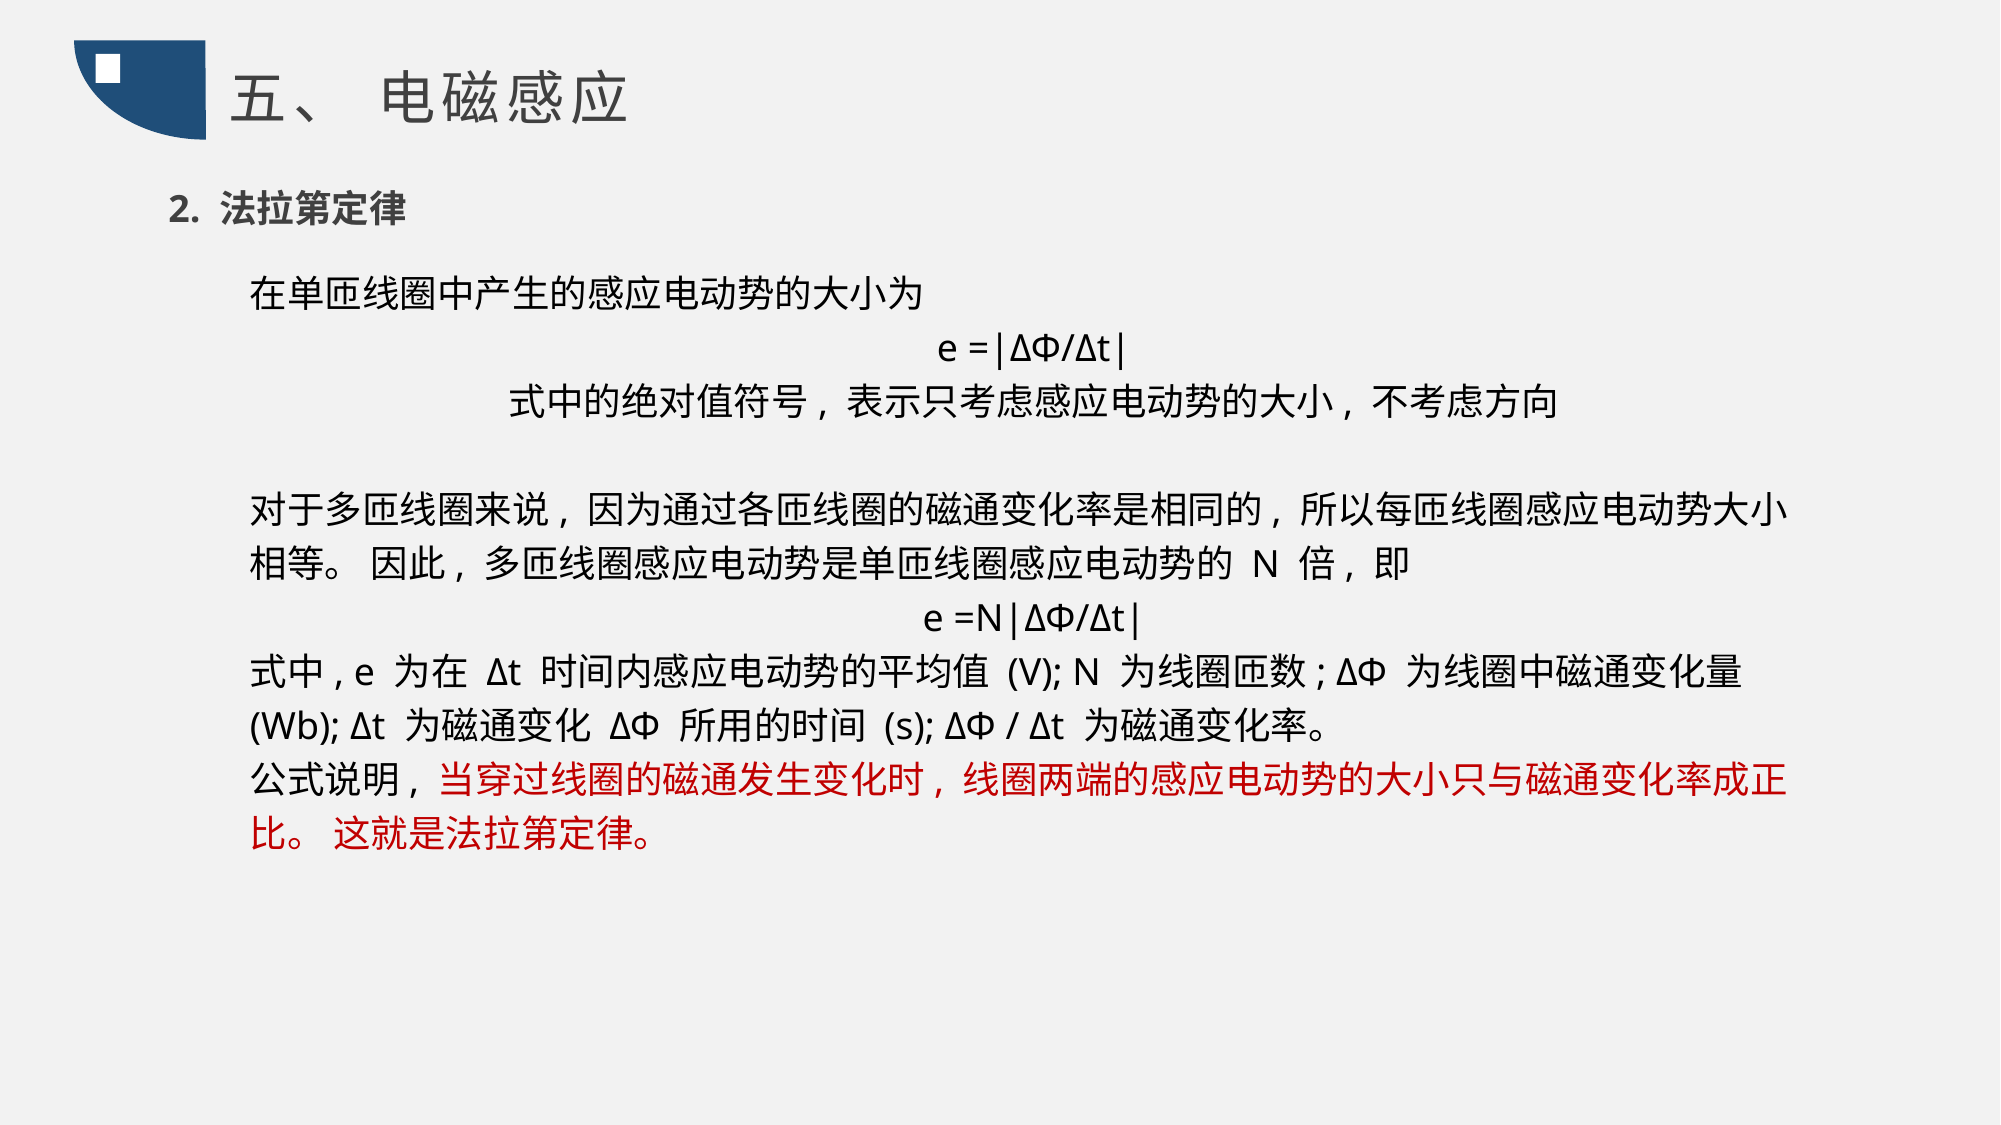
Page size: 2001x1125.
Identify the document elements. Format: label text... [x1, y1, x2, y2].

text_box 2. 法拉第定律 [153, 155, 1921, 238]
text_box 在单匝线圈中产生的感应电动势的大小为 e =|ΔΦ/Δt| 式中的绝对值符号, 表示只考虑感应电动势的大小, 不考虑方向 对于多匝线圈来说, 因为通过各匝线圈的磁通变化率是相同的, 所以每匝线圈感应电动势大小相等。 因此, 多匝线圈感应电动势是单匝线圈感应电动势的 N 倍, 即 e =N|ΔΦ/Δt| 式中, e 为在 Δt 时间内感应电动势的平均值 (V); N 为线圈匝数; ΔΦ 为线圈中磁通变化量 (Wb); Δt 为磁通变化 ΔΦ 所用的时间 (s); ΔΦ / Δt 为磁通变化率。 公式说明, 当穿过线圈的磁通发生变化时, 线圈两端的感应电动势的大小只与磁通变化率成正比。 这就是法拉第定律。 [235, 254, 1834, 863]
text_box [74, 0, 1070, 140]
